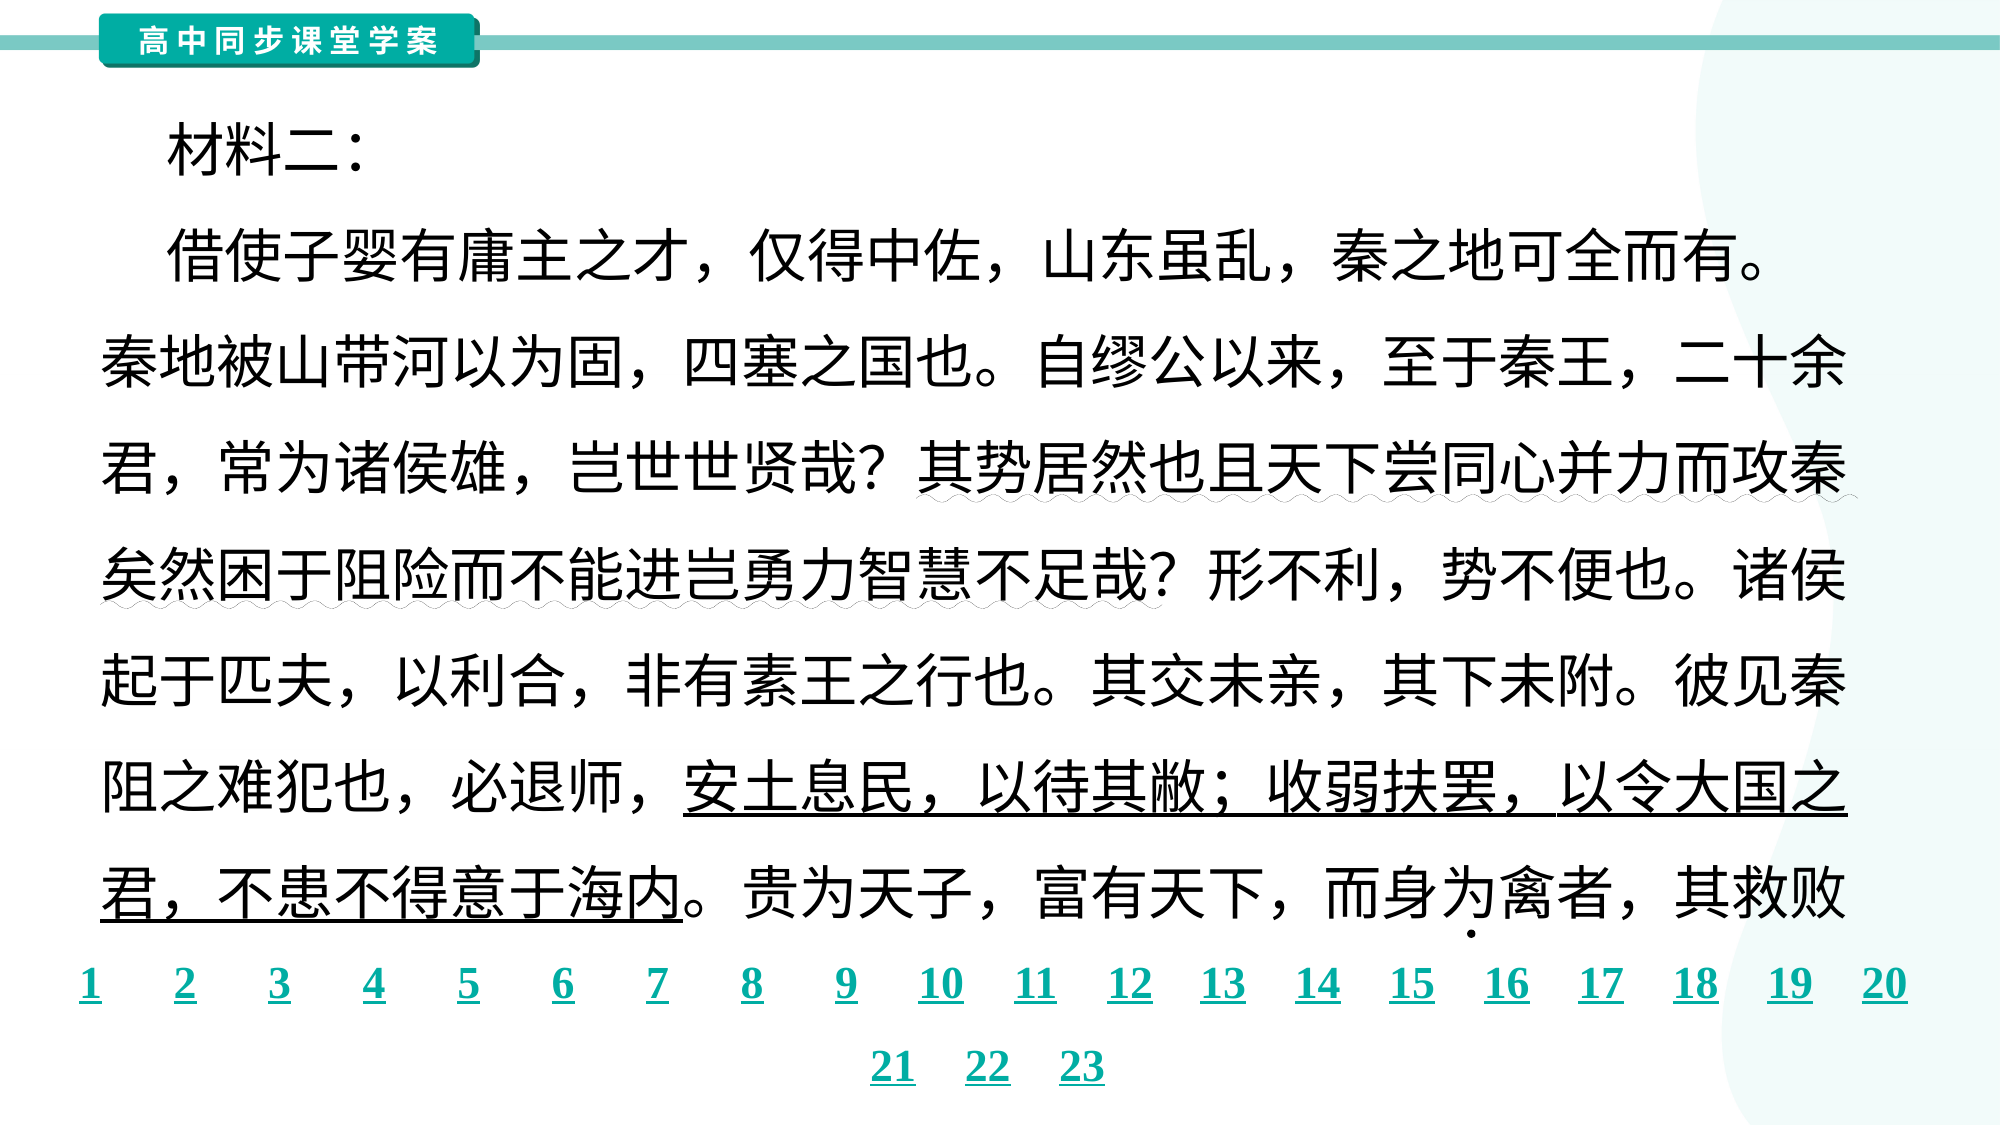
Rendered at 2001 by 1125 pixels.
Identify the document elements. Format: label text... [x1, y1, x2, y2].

picture [0, 0, 2000, 1125]
text_box 材料二： 借使子婴有庸主之才，仅得中佐，山东虽乱，秦之地可全而有。 秦地被山带河以为固，四塞之国也。自缪公以来，至于秦王，二十余 君，常为诸侯雄，岂世世贤哉？其势居然也且天下尝同心并力而攻秦 矣然困于阻险而不能进岂勇力智慧不足哉？形不利，势不便也。诸侯 起于匹夫，以利合，非有素王之行也。其交未亲，其下未附。彼见秦 阻之难犯也，必退师，安土息民，以待其敝；收弱扶罢，以令大国之 君，不患不得意于海内。贵为天子，富有天下，而身为禽者，其救败 [100, 76, 1899, 927]
text_box [1467, 929, 1476, 938]
